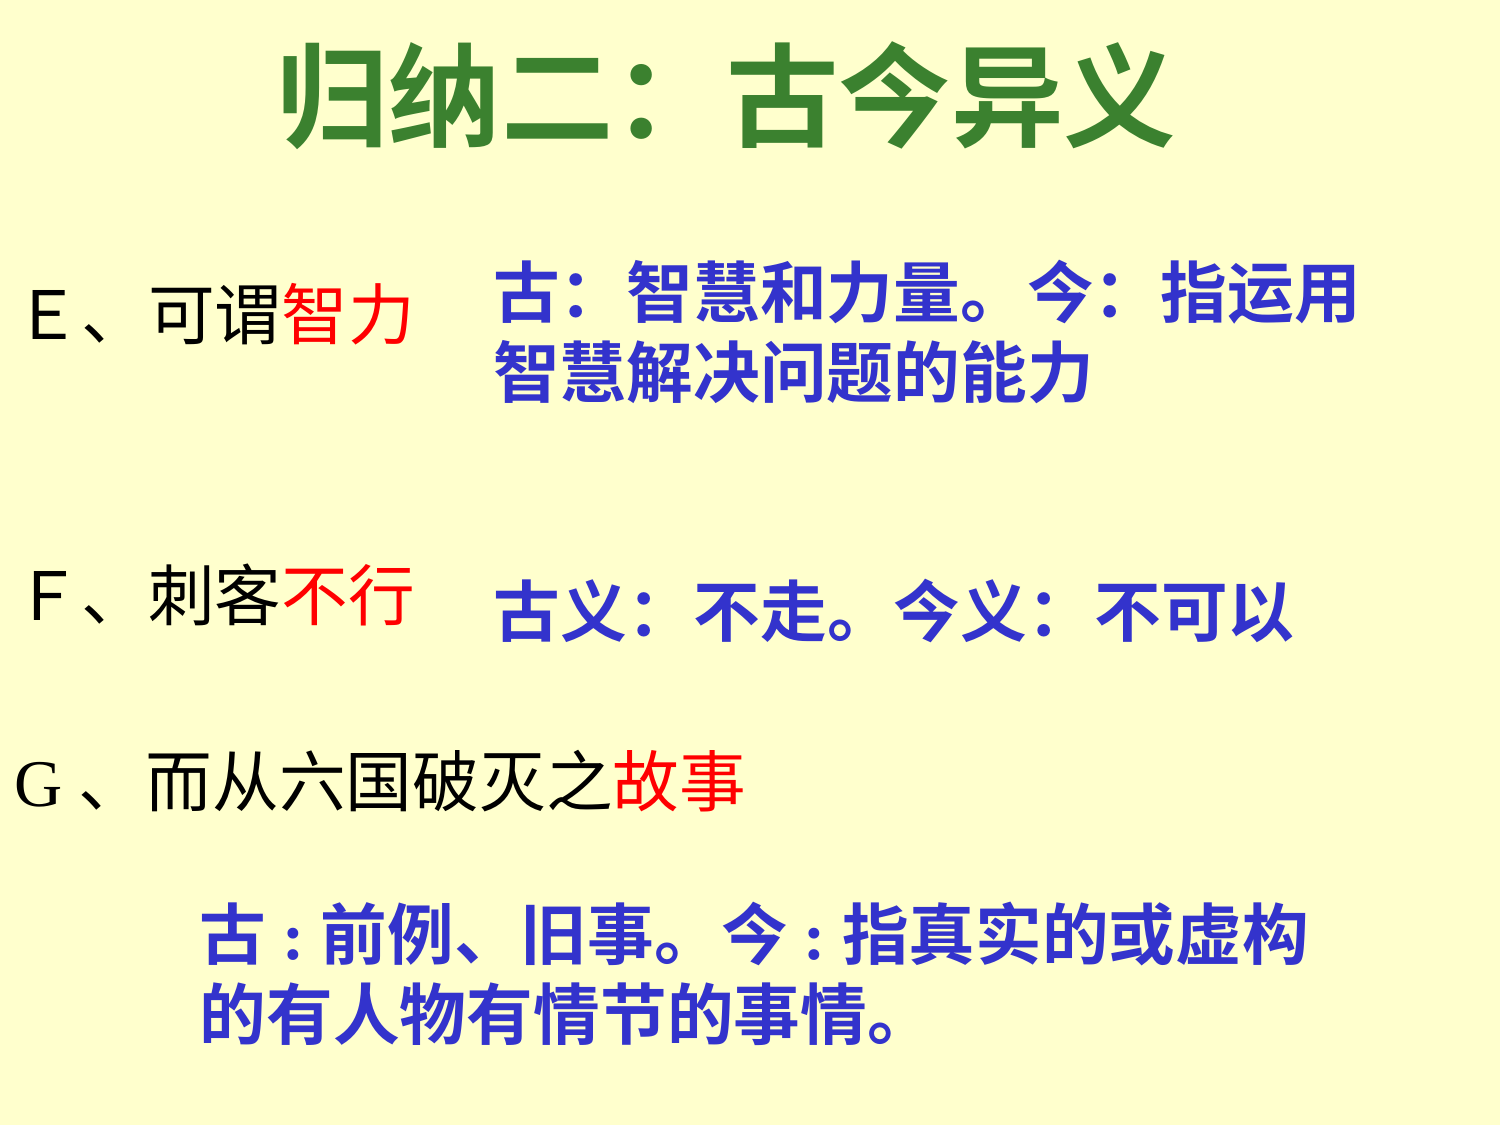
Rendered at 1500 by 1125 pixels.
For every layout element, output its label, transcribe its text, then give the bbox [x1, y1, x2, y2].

text_box 古义：不走。今义：不可以 [478, 562, 1314, 658]
text_box Ｅ、可谓智力 Ｆ、刺客不行 G、而从六国破灭之故事 [0, 172, 774, 886]
text_box 古:前例、旧事。今:指真实的或虚构的有人物有情节的事情。 [185, 885, 1337, 1060]
text_box 古：智慧和力量。今：指运用智慧解决问题的能力 [478, 243, 1424, 419]
text_box 归纳二：古今异义 [88, 0, 1364, 188]
